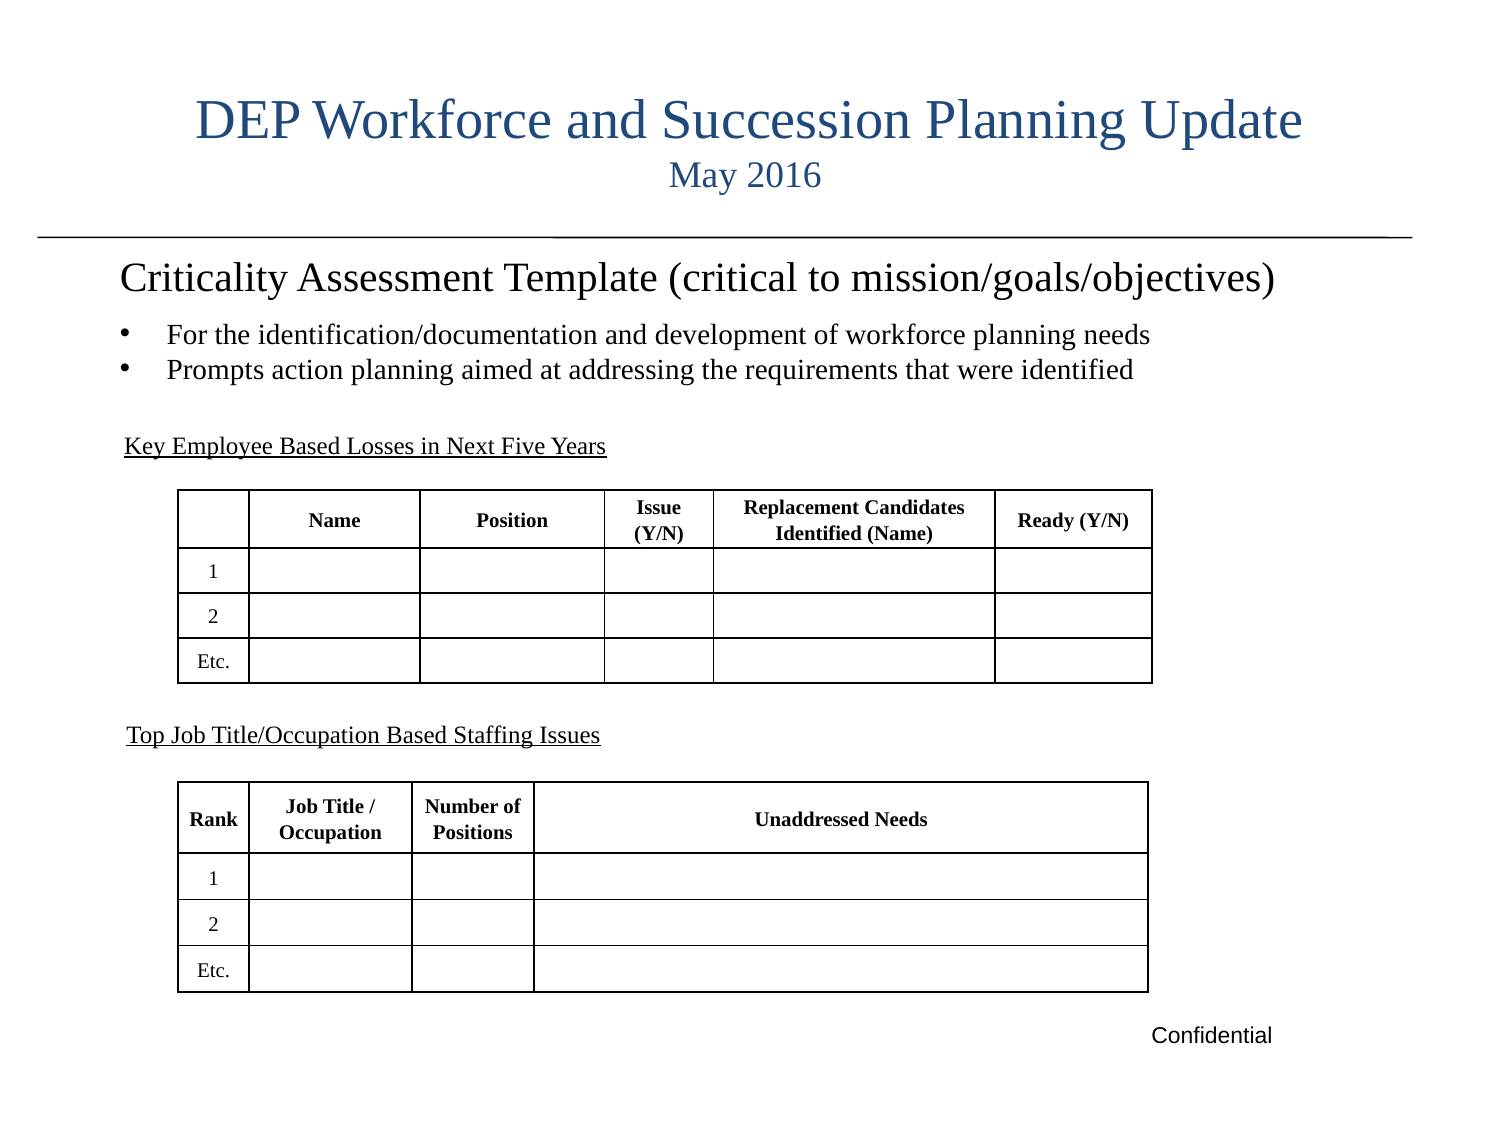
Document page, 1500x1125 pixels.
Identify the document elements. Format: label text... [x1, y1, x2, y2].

table_cell [535, 900, 1147, 945]
table_cell Etc. [179, 946, 248, 991]
text_box [262, 612, 1500, 688]
table_header Issue (Y/N) [605, 491, 713, 537]
table_cell [250, 549, 262, 592]
text_box Key Employee Based Losses in Next Five Years [104, 417, 627, 468]
table_cell [250, 854, 411, 899]
table_cell 2 [179, 900, 248, 945]
table_header Ready (Y/N) [996, 491, 1151, 537]
table_header Replacement Candidates Identified (Name) [714, 491, 994, 537]
text_box Confidential [0, 1013, 1475, 1056]
table_cell [535, 946, 1147, 991]
title DEP Workforce and Succession Planning Update May 2016 [75, 45, 1425, 233]
table_cell 1 [179, 549, 248, 592]
table_cell [250, 946, 411, 991]
table_cell [250, 594, 262, 637]
table_cell Etc. [179, 639, 248, 682]
table_header Position [421, 491, 604, 537]
table_cell [250, 900, 411, 945]
table_cell 1 [179, 854, 248, 899]
table_header Unaddressed Needs [535, 783, 1147, 852]
table_cell [413, 900, 533, 945]
table_cell [413, 946, 533, 991]
table_header [179, 491, 248, 547]
text_box [262, 537, 1500, 612]
table_header Rank [179, 783, 248, 852]
table_cell [413, 854, 533, 899]
table_cell [535, 854, 1147, 899]
table_header Job Title / Occupation [250, 783, 411, 852]
table_header Number of Positions [413, 783, 533, 852]
text_box Criticality Assessment Template (critical to mission/goals/objectives) For the identification/documentation and development of workforce planning needs Prompts action planning aimed at addressing the requirements that were identified [104, 242, 1308, 420]
table_header Name [250, 491, 419, 547]
text_box Top Job Title/Occupation Based Staffing Issues [38, 710, 616, 756]
table_cell [250, 639, 262, 682]
table_cell 2 [179, 594, 248, 637]
